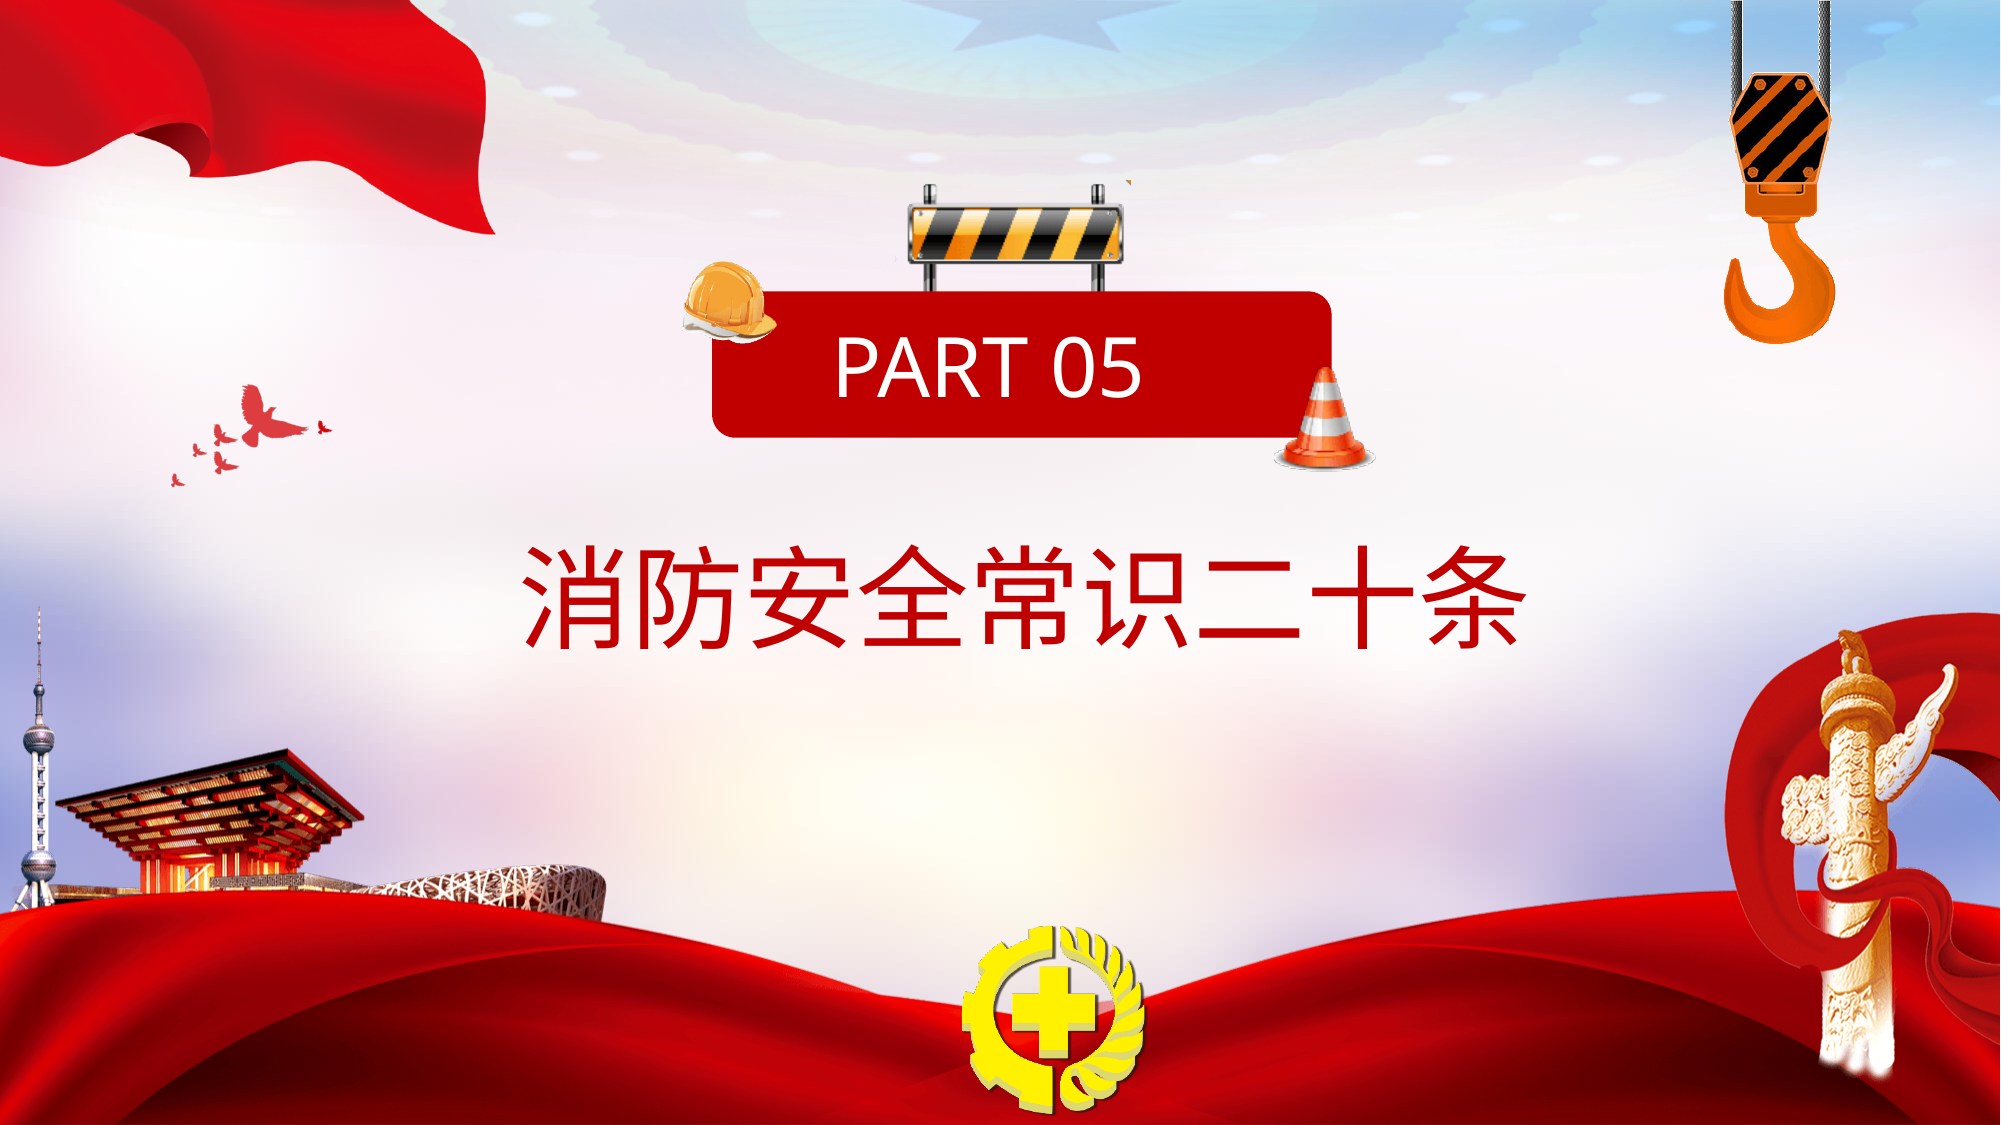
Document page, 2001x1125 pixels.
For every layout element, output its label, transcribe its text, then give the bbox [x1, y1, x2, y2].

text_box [680, 180, 1380, 477]
text_box 消防安全常识二十条 [250, 520, 1800, 575]
picture [0, 0, 2001, 1125]
